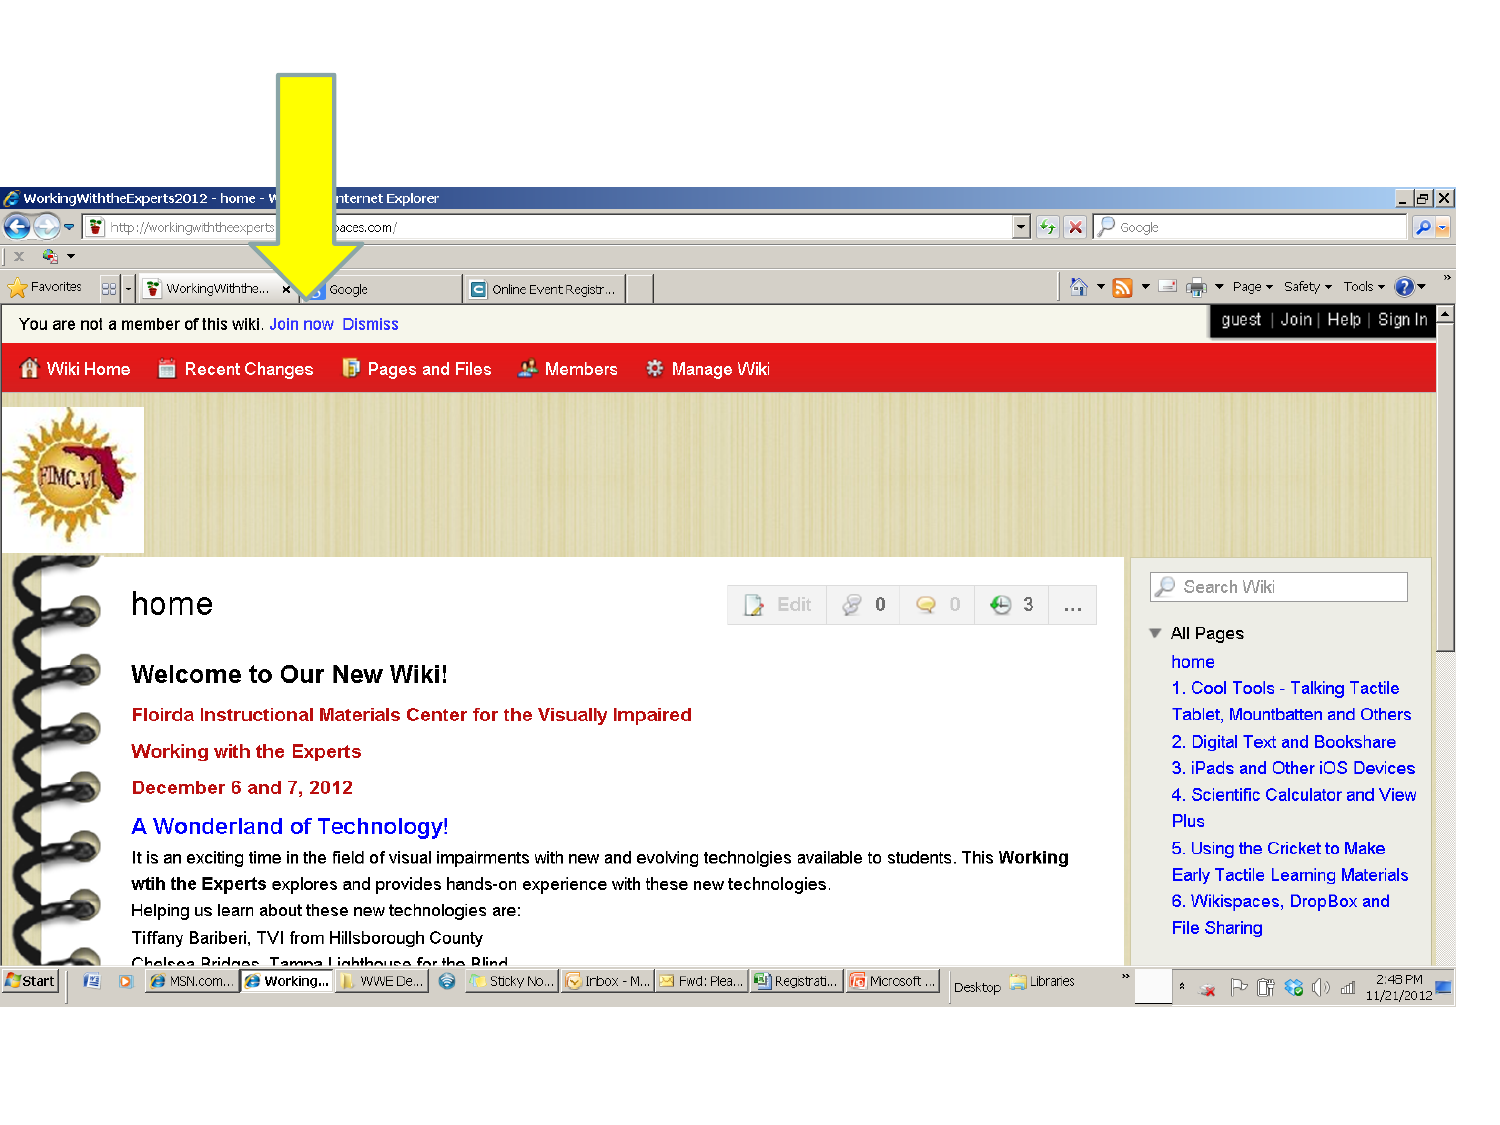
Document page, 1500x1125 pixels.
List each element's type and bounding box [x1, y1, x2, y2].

text_box [275, 72, 337, 185]
picture [0, 187, 1456, 1007]
